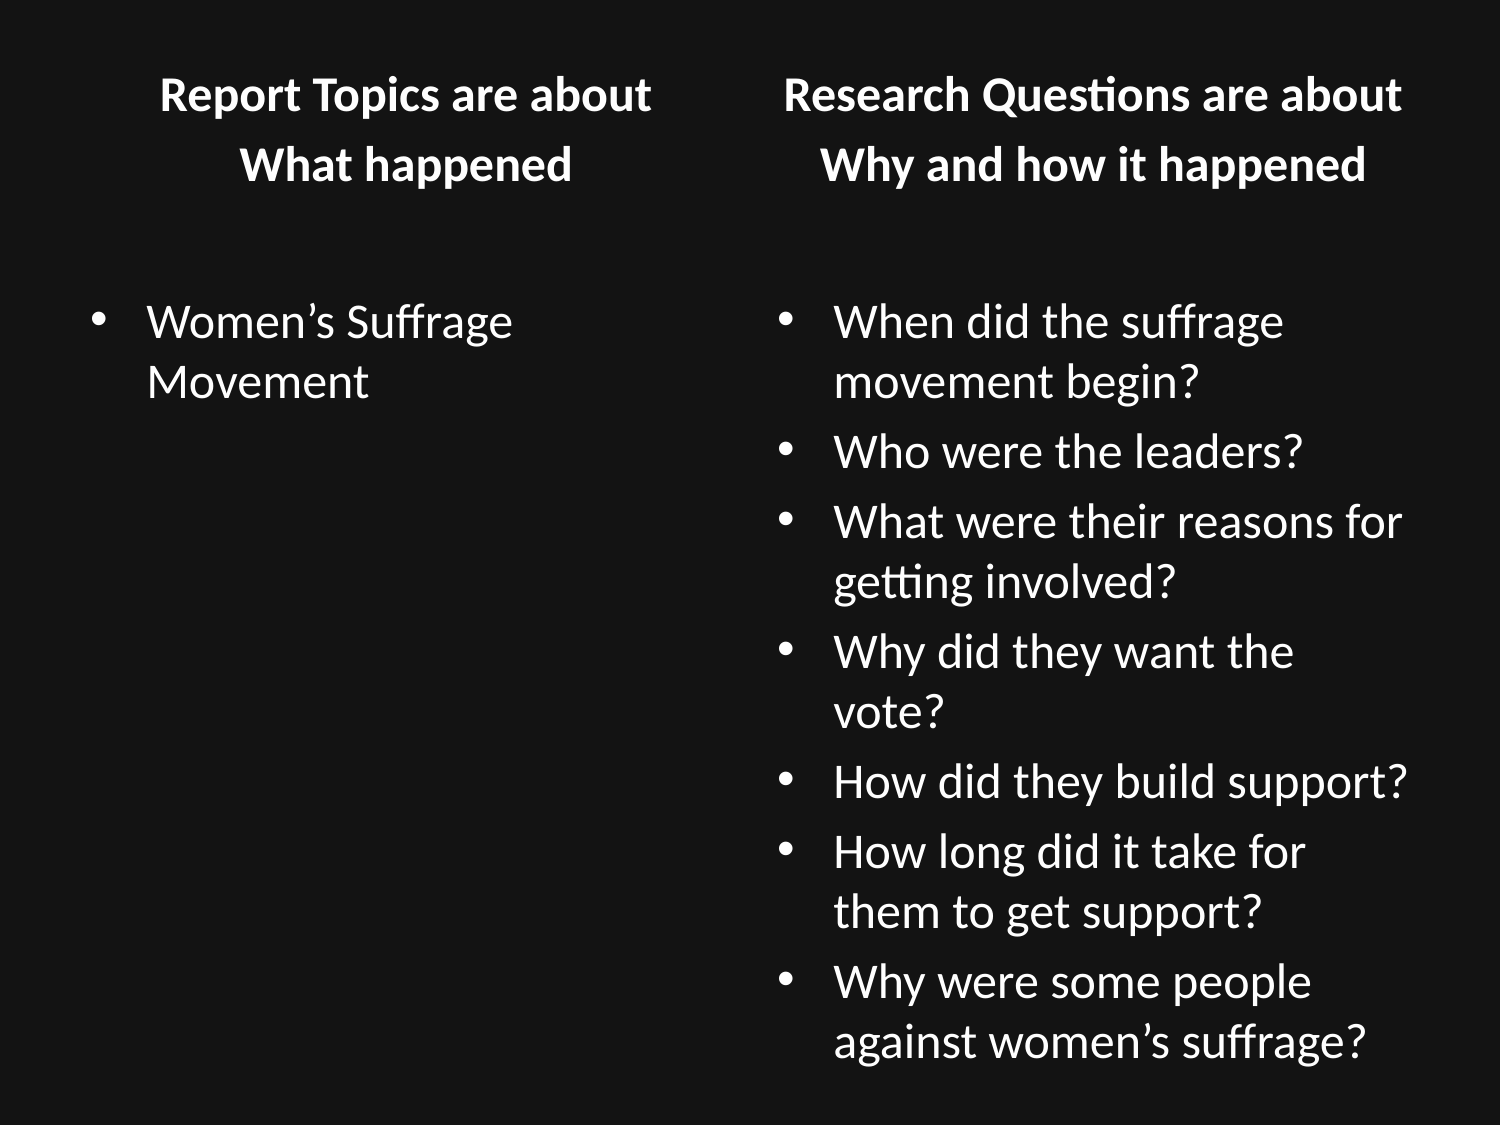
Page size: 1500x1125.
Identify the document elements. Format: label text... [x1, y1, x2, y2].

list Women’s Suffrage Movement [75, 280, 738, 929]
list Report Topics are about What happened [75, 41, 738, 200]
list When did the suffrage movement begin? Who were the leaders? What were their reasons for getting involved? Why did they want the vote? How did they build support? How long did it take for them to get support? Why were some people against women’s suffrage? [761, 280, 1425, 1090]
list Research Questions are about Why and how it happened [761, 41, 1425, 200]
